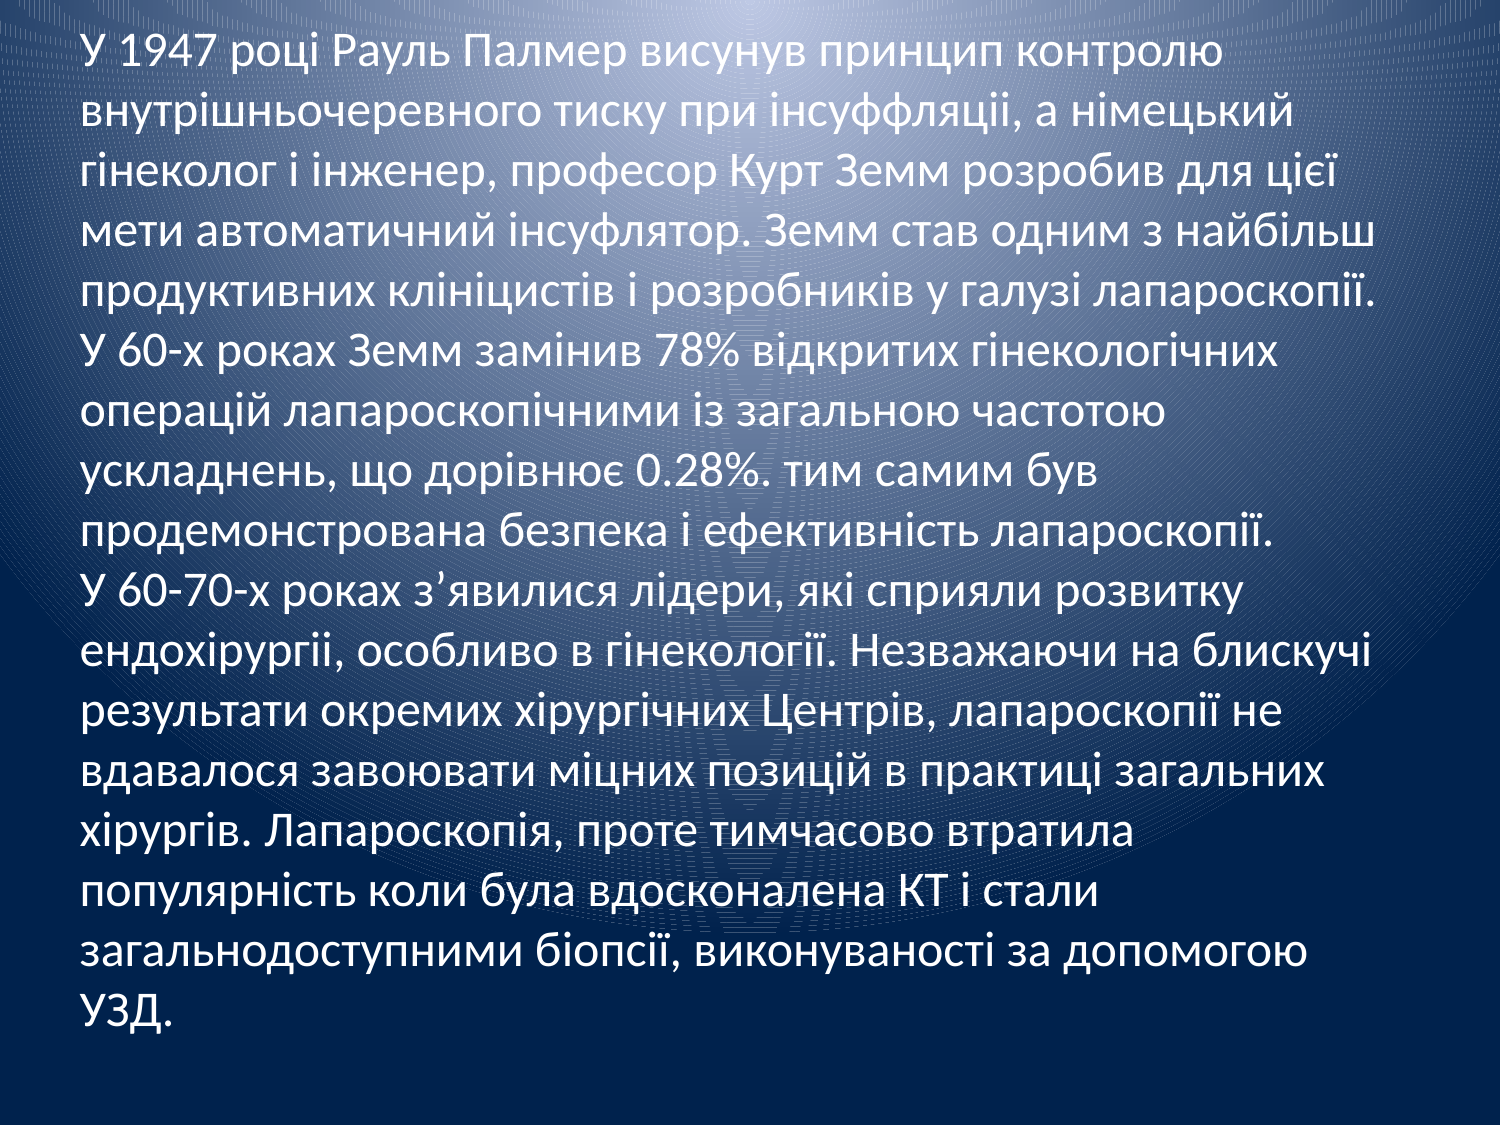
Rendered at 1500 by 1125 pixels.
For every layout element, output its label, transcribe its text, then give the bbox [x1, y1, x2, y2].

text_box У 1947 році Рауль Палмер висунув принцип контролю внутрішньочеревного тиску при інсуффляціі, а німецький гінеколог і інженер, професор Курт Земм розробив для цієї мети автоматичний інсуфлятор. Земм став одним з найбільш продуктивних клініцистів і розробників у галузі лапароскопії. У 60-х роках Земм замінив 78% відкритих гінекологічних операцій лапароскопічними із загальною частотою ускладнень, що дорівнює 0.28%. тим самим був продемонстрована безпека і ефективність лапароскопії. У 60-70-х роках з’явилися лідери, які сприяли розвитку ендохірургіі, особливо в гінекології. Незважаючи на блискучі результати окремих хірургічних Центрів, лапароскопії не вдавалося завоювати міцних позицій в практиці загальних хірургів. Лапароскопія, проте тимчасово втратила популярність коли була вдосконалена КТ і стали загальнодоступними біопсії, виконуваності за допомогою УЗД. [64, 9, 1400, 1045]
